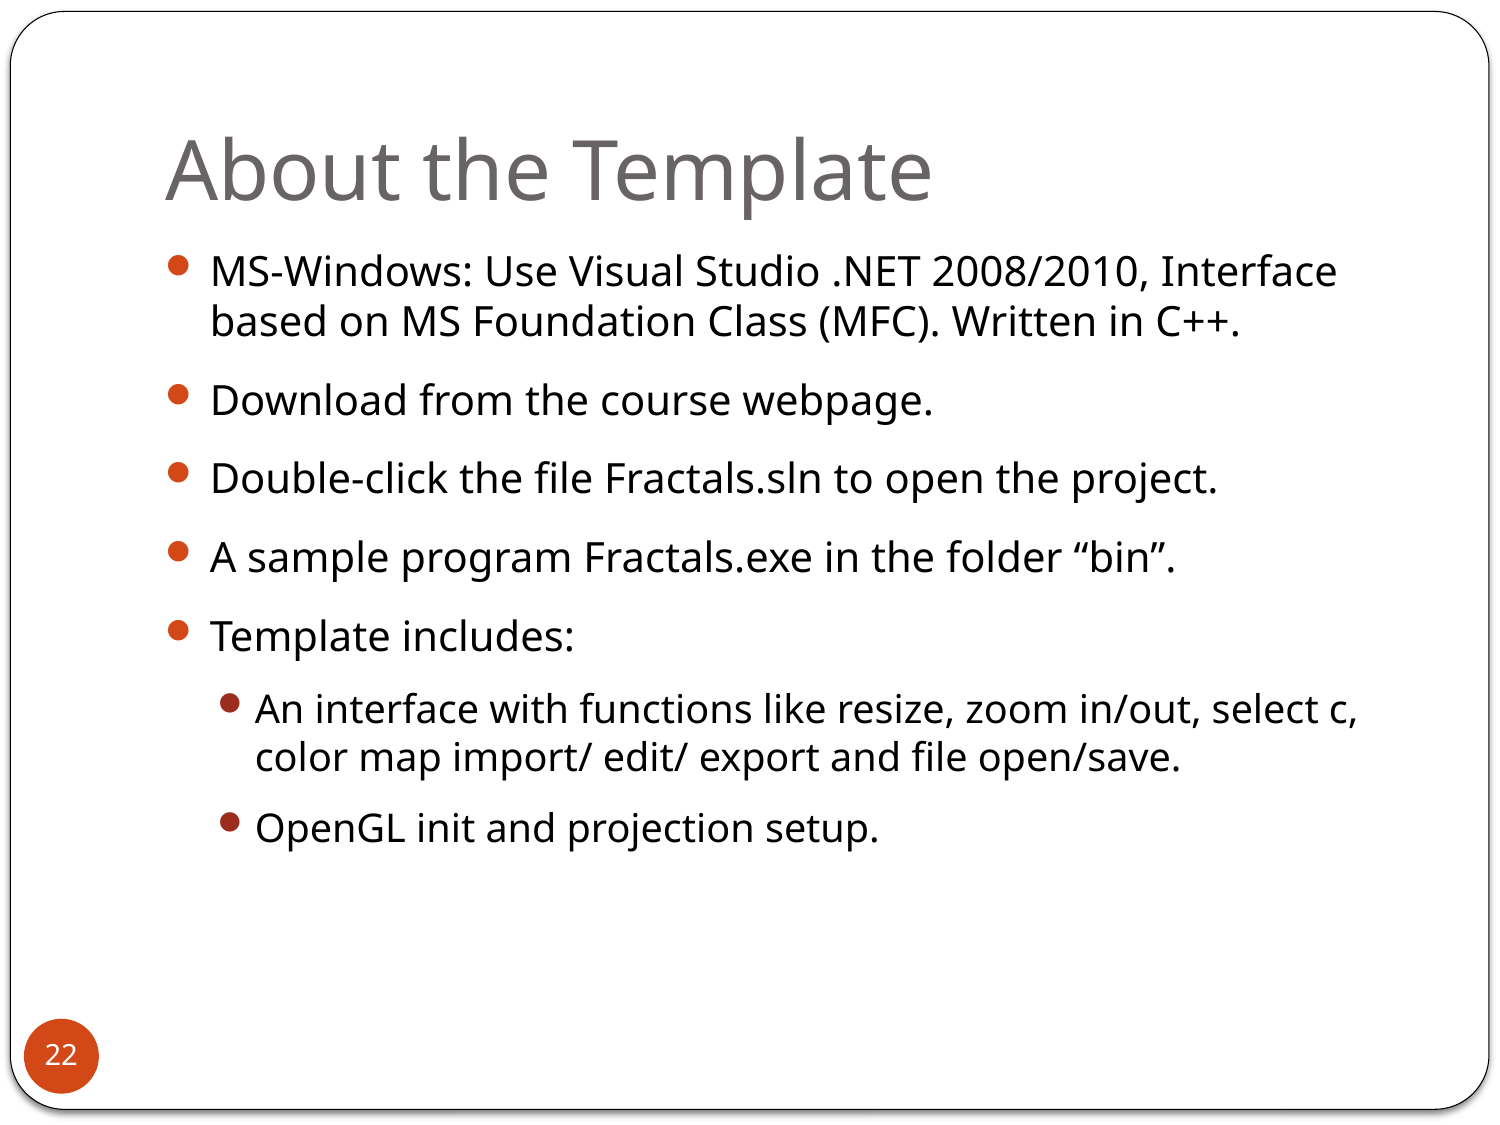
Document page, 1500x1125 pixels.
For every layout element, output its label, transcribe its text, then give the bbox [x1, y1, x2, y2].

slide_number 22 [23, 1018, 99, 1094]
title About the Template [150, 45, 1425, 233]
list MS-Windows: Use Visual Studio .NET 2008/2010, Interface based on MS Foundation Class (MFC). Written in C++. Download from the course webpage. Double-click the file Fractals.sln to open the project. A sample program Fractals.exe in the folder “bin”. Template includes: An interface with functions like resize, zoom in/out, select c, color map import/ edit/ export and file open/save. OpenGL init and projection setup. [150, 237, 1425, 988]
